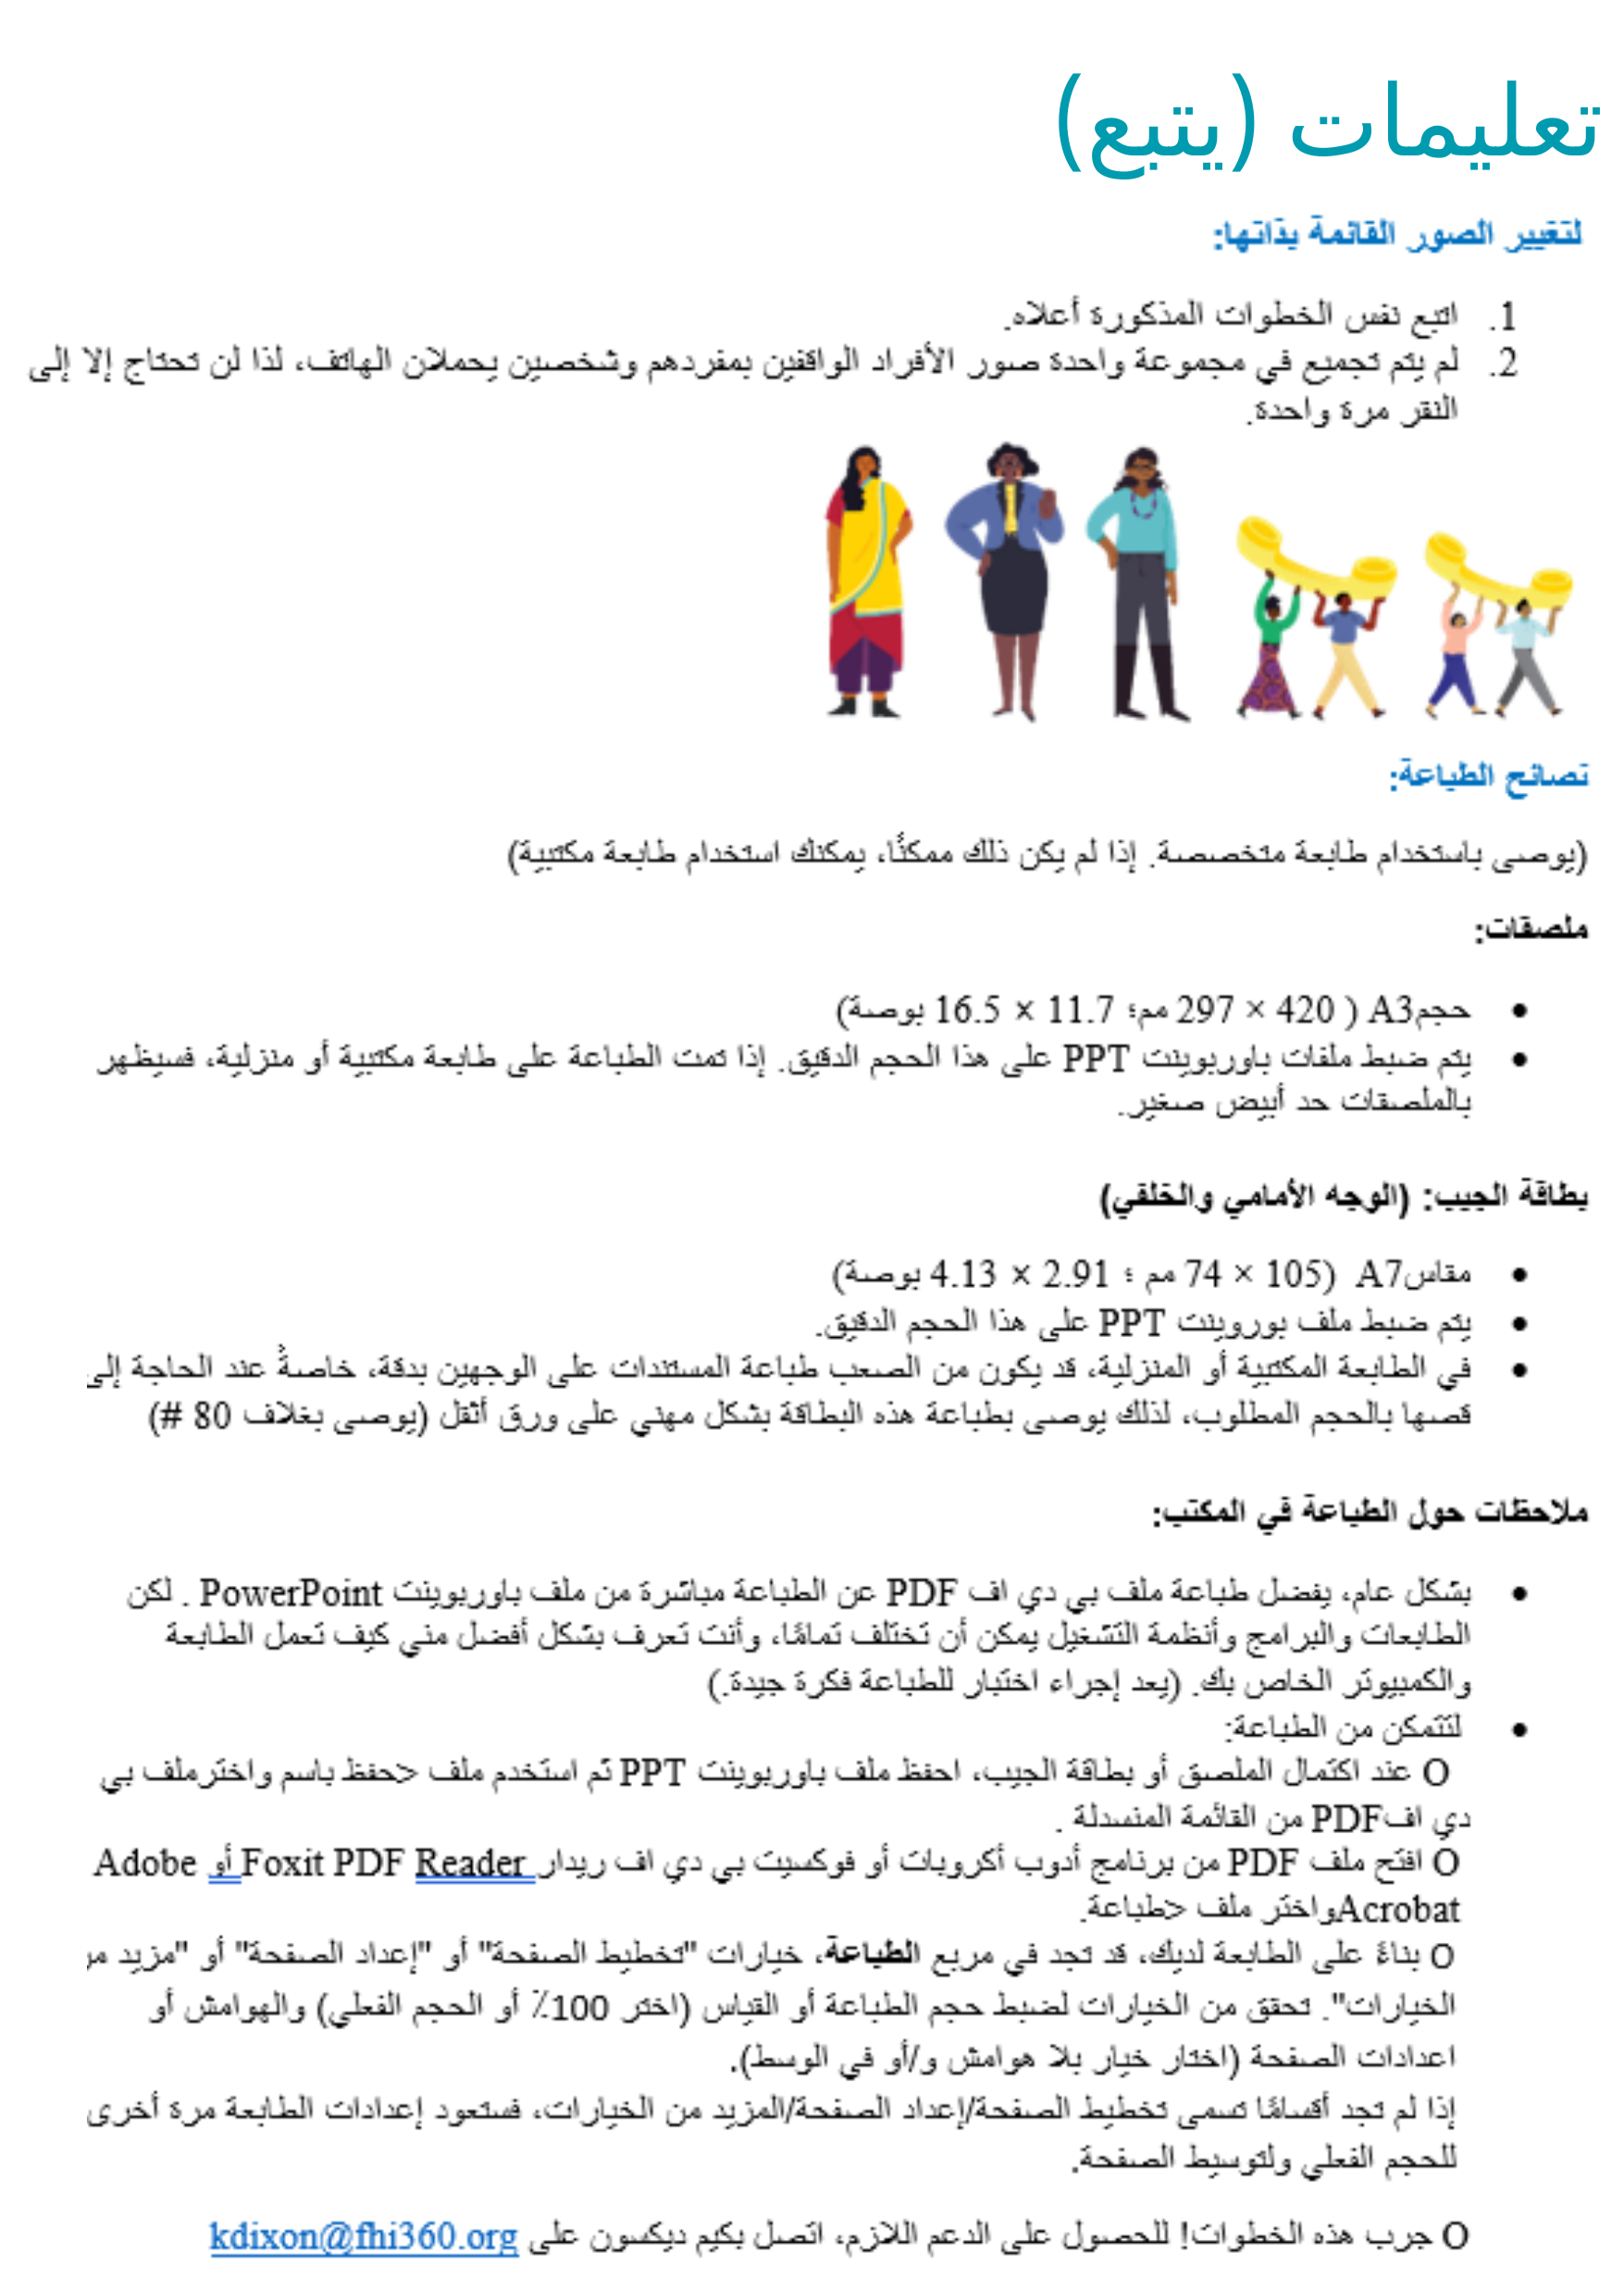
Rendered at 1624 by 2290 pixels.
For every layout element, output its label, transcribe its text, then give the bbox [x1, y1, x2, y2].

picture [19, 193, 1605, 2285]
title تعليمات (يتبع) [5, 0, 1619, 249]
